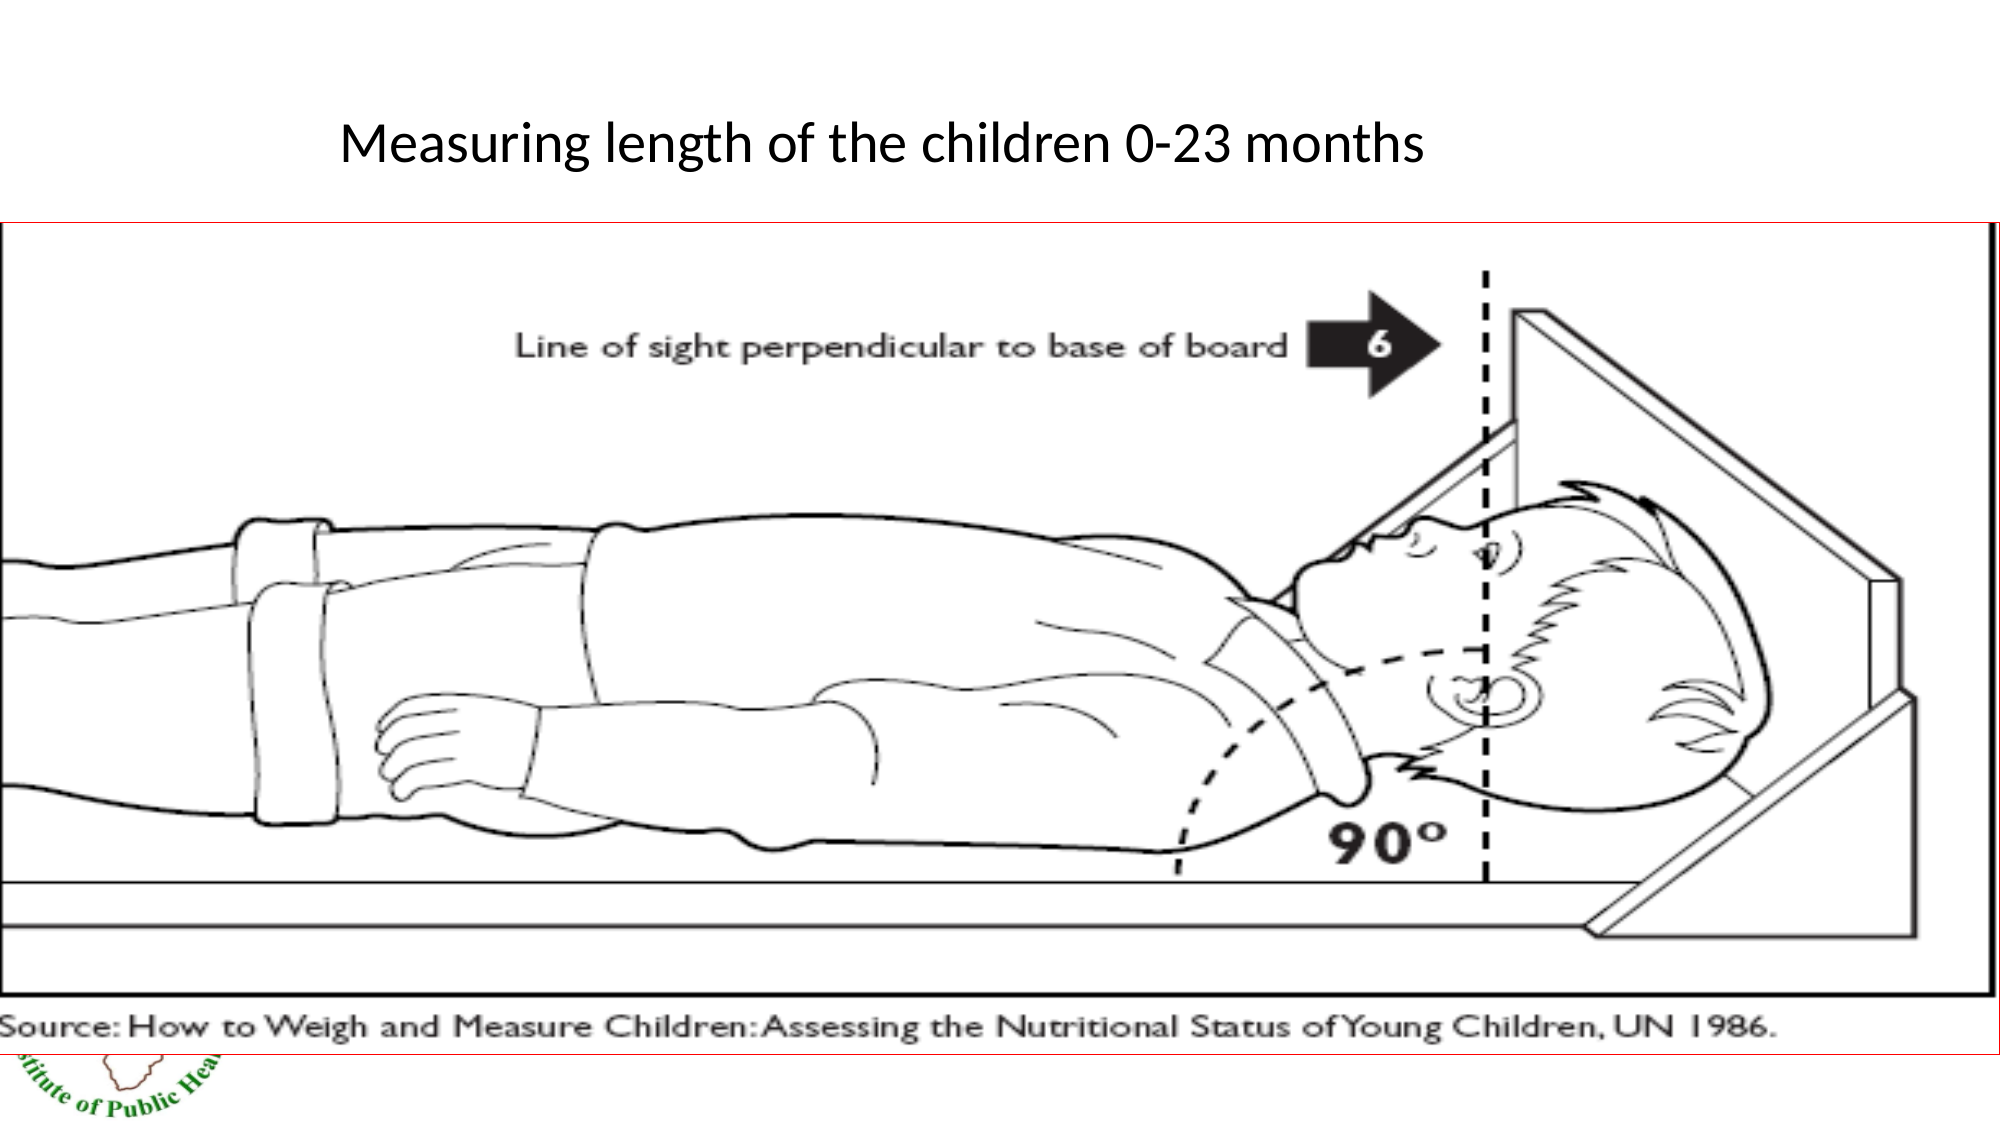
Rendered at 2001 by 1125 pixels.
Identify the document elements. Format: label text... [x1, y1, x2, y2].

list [0, 222, 2000, 1055]
title Measuring length of the children 0-23 months [324, 45, 1610, 222]
picture [0, 1055, 236, 1125]
